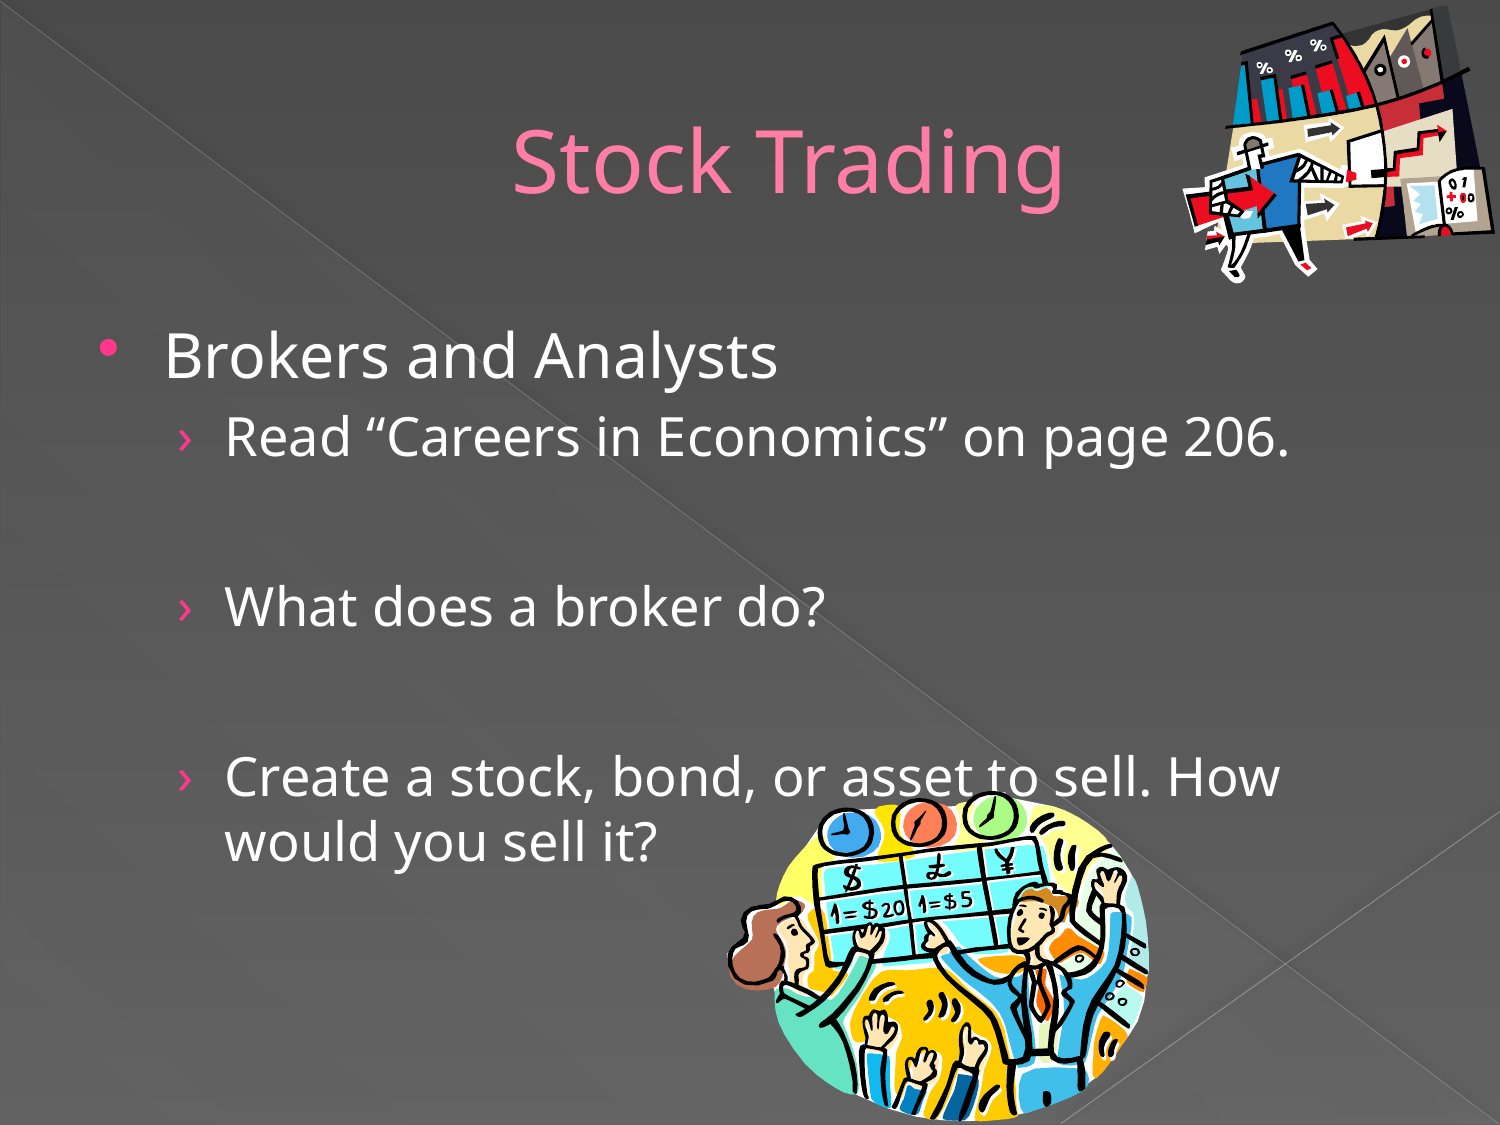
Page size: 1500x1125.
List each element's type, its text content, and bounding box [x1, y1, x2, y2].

picture [724, 787, 1154, 1125]
picture [1177, 0, 1500, 289]
title Stock Trading [75, 43, 1167, 274]
list Brokers and Analysts Read “Careers in Economics” on page 206. What does a broker do? Create a stock, bond, or asset to sell. How would you sell it? [75, 308, 1425, 1059]
